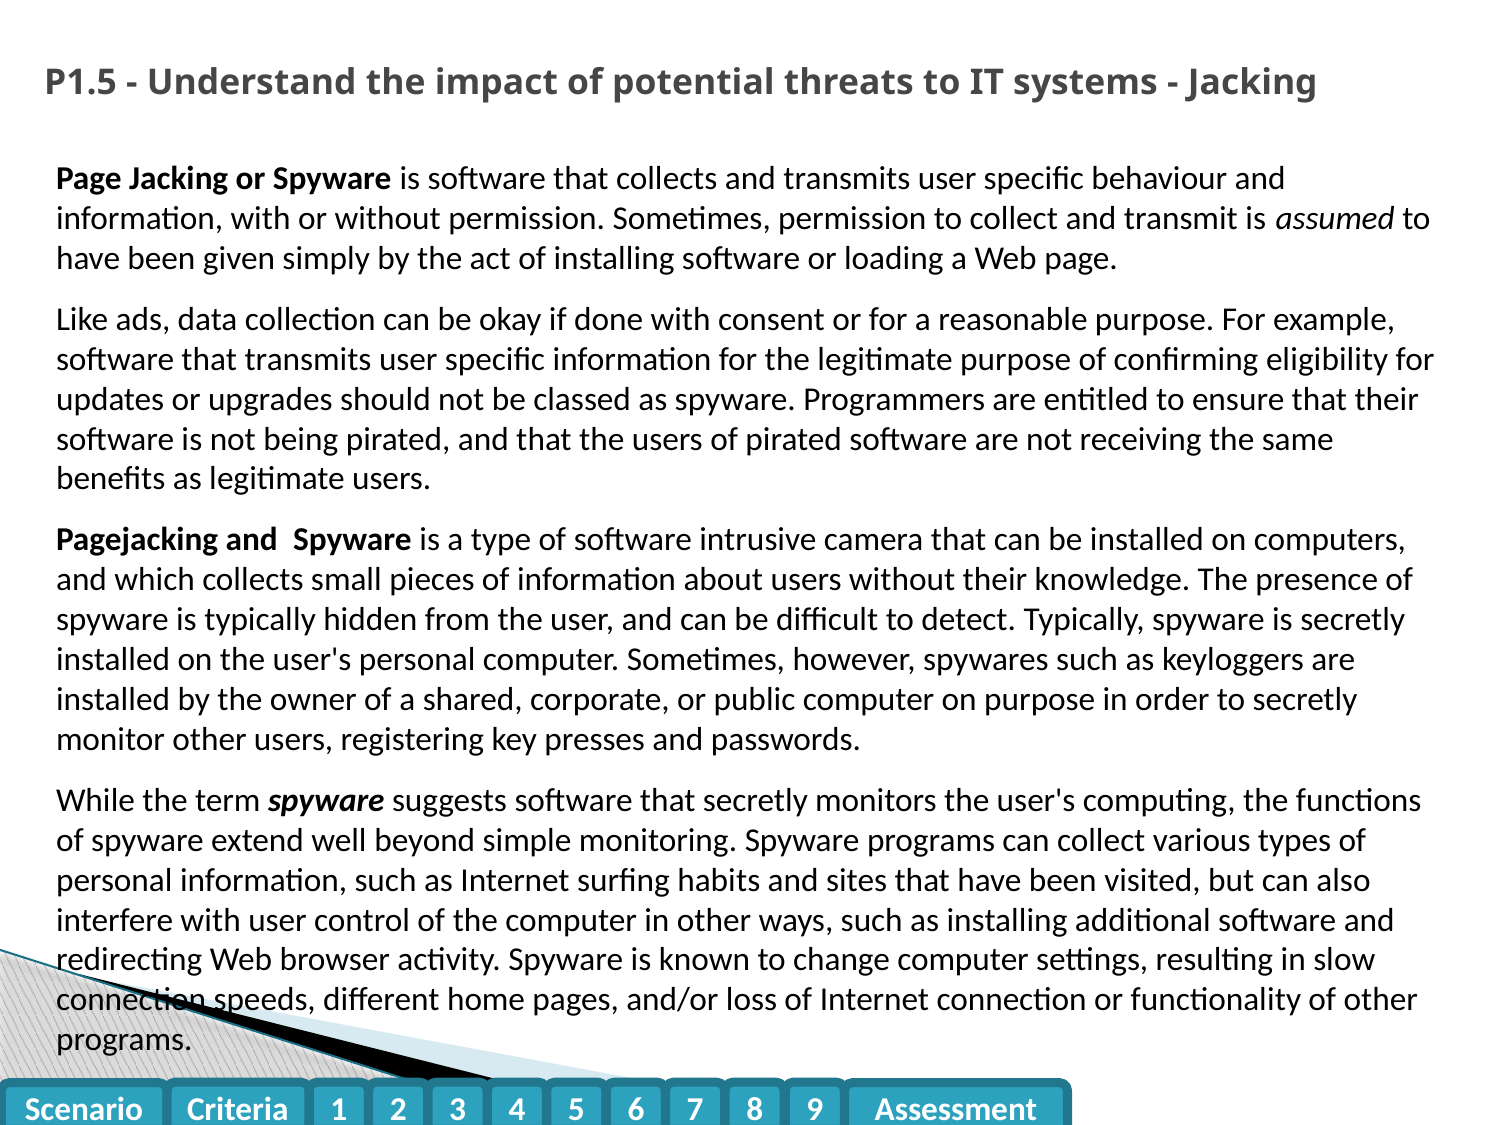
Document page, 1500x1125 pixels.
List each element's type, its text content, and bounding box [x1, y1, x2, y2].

list Page Jacking or Spyware is software that collects and transmits user specific behaviour and information, with or without permission. Sometimes, permission to collect and transmit is assumed to have been given simply by the act of installing software or loading a Web page. Like ads, data collection can be okay if done with consent or for a reasonable purpose. For example, software that transmits user specific information for the legitimate purpose of confirming eligibility for updates or upgrades should not be classed as spyware. Programmers are entitled to ensure that their software is not being pirated, and that the users of pirated software are not receiving the same benefits as legitimate users. Pagejacking and Spyware is a type of software intrusive camera that can be installed on computers, and which collects small pieces of information about users without their knowledge. The presence of spyware is typically hidden from the user, and can be difficult to detect. Typically, spyware is secretly installed on the user's personal computer. Sometimes, however, spywares such as keyloggers are installed by the owner of a shared, corporate, or public computer on purpose in order to secretly monitor other users, registering key presses and passwords. While the term spyware suggests software that secretly monitors the user's computing, the functions of spyware extend well beyond simple monitoring. Spyware programs can collect various types of personal information, such as Internet surfing habits and sites that have been visited, but can also interfere with user control of the computer in other ways, such as installing additional software and redirecting Web browser activity. Spyware is known to change computer settings, resulting in slow connection speeds, different home pages, and/or loss of Internet connection or functionality of other programs. [41, 149, 1459, 1047]
title P1.5 - Understand the impact of potential threats to IT systems - Jacking [29, 35, 1471, 126]
